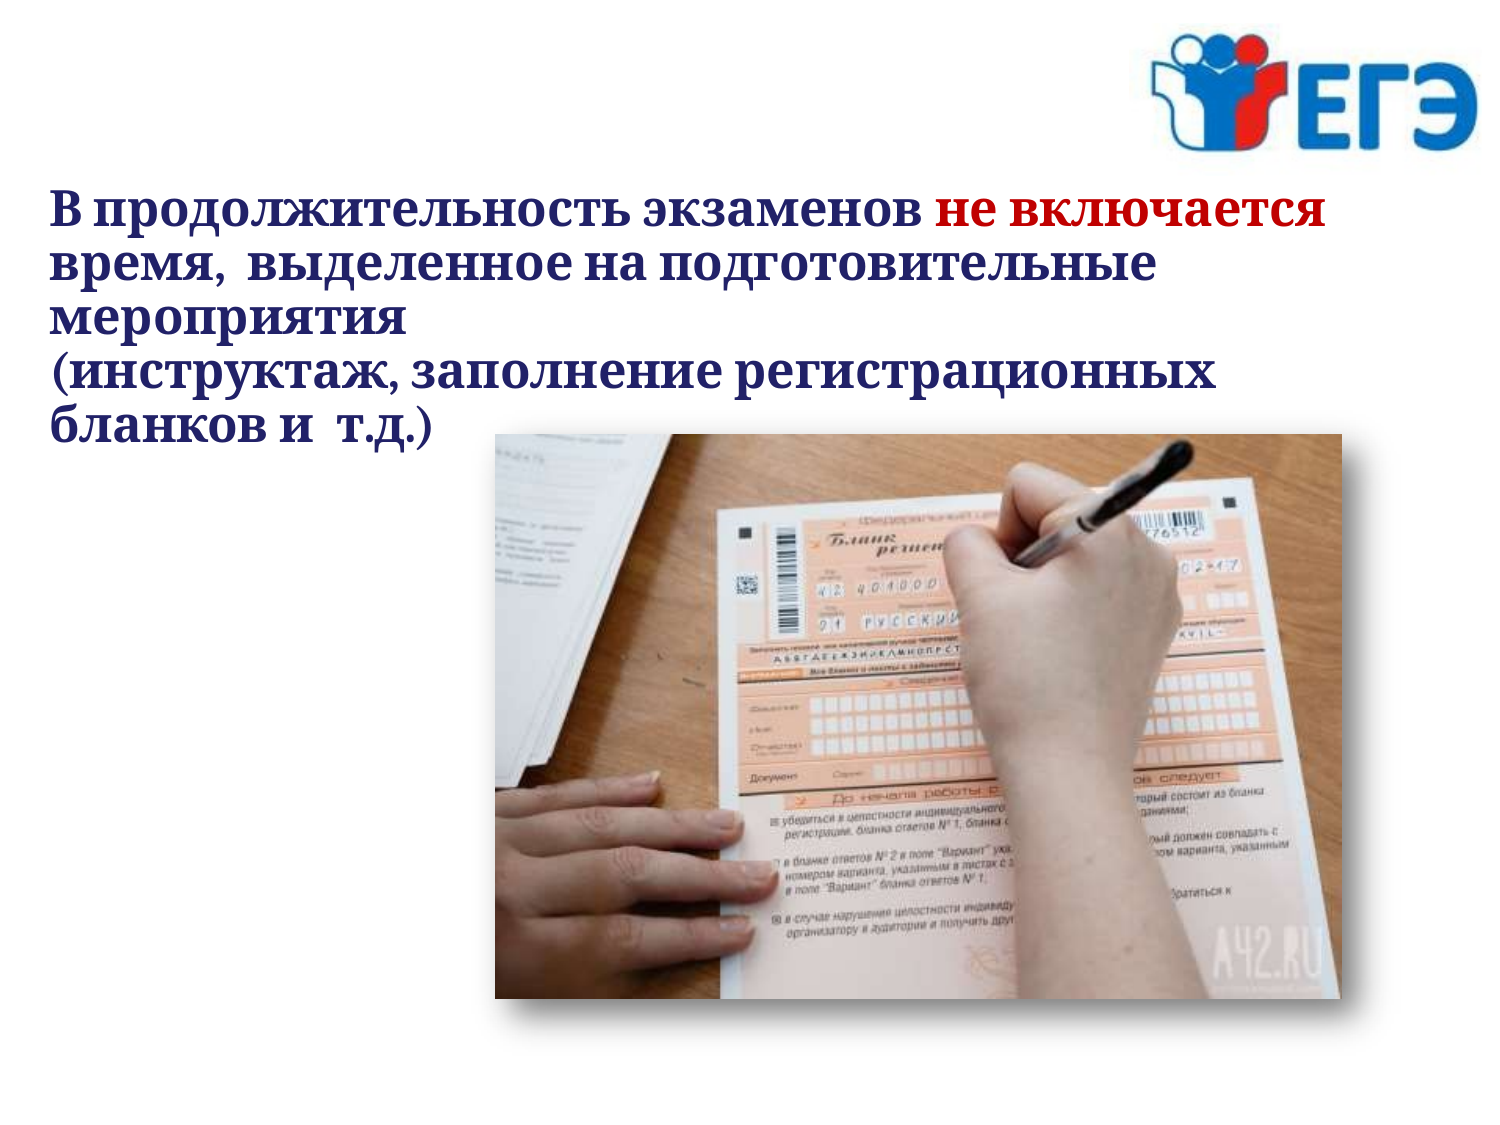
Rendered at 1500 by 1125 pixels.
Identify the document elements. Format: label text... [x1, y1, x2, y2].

title В продолжительность экзаменов не включается время, выделенное на подготовительные мероприятия (инструктаж, заполнение регистрационных бланков и т.д.) [47, 174, 1453, 453]
picture [1128, 23, 1482, 176]
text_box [471, 409, 1402, 1056]
